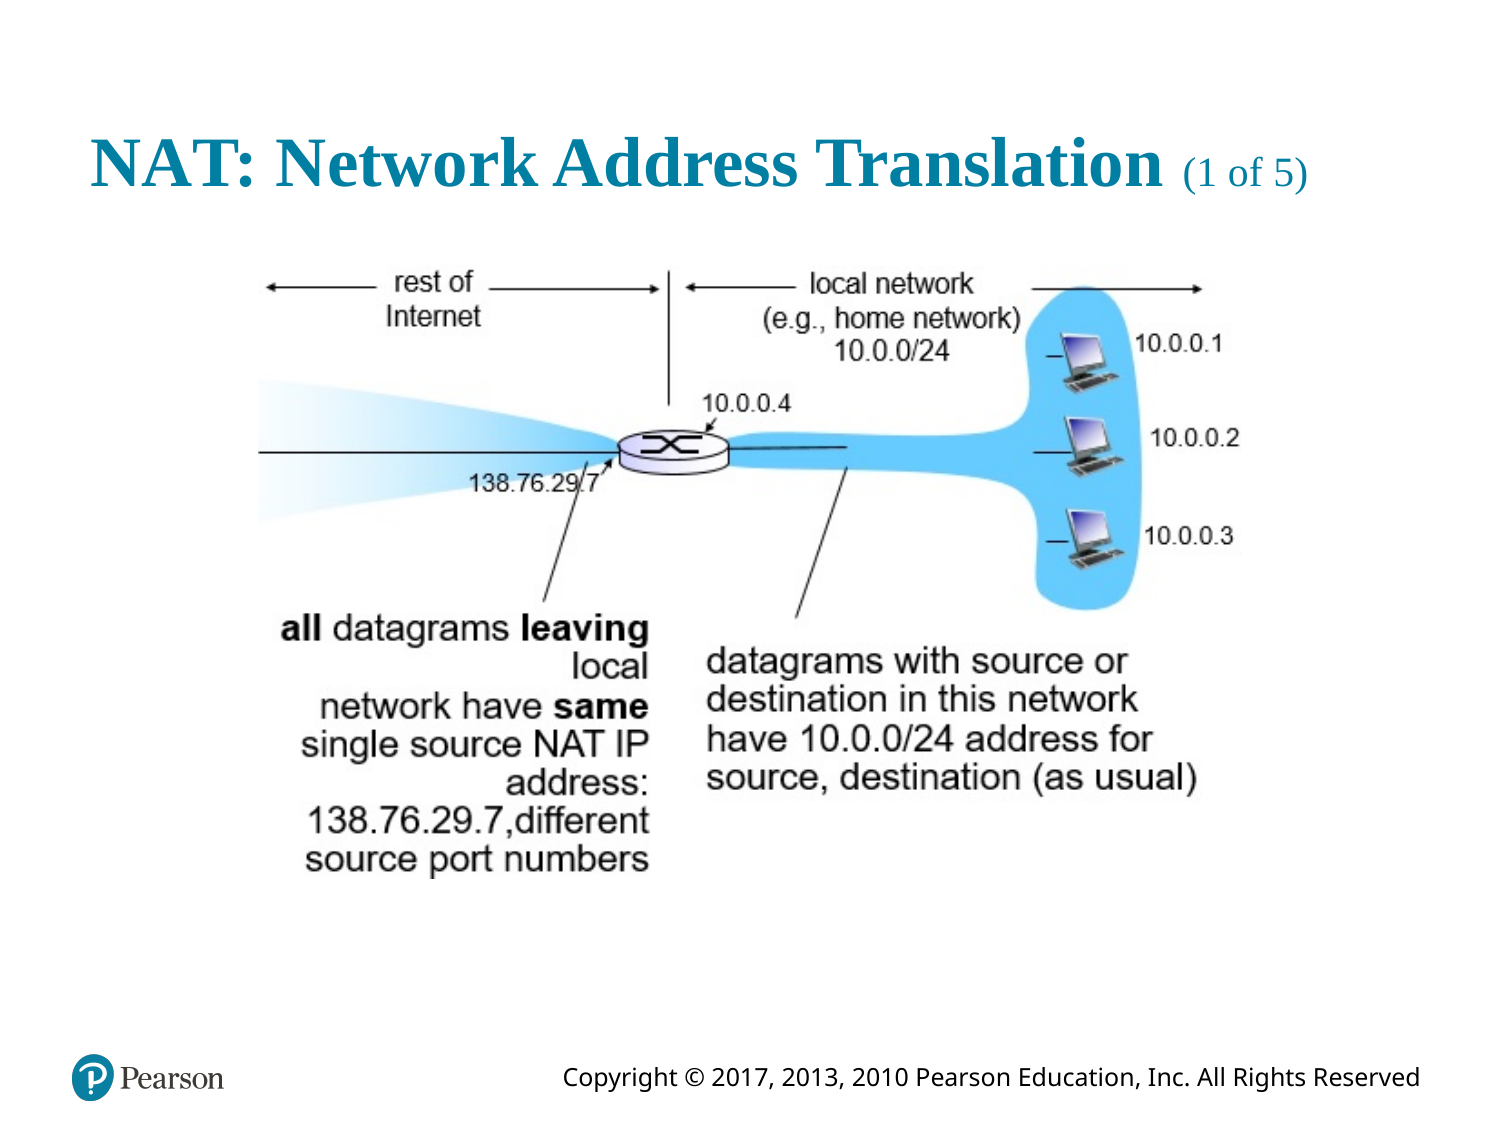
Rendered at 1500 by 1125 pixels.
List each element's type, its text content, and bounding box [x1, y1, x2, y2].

picture [80, 1063, 106, 1088]
picture [72, 1054, 88, 1070]
title N A T: Network Address Translation (1 of 5) [75, 35, 1425, 216]
picture [258, 265, 1242, 879]
picture [72, 1087, 83, 1101]
picture [98, 1054, 224, 1101]
